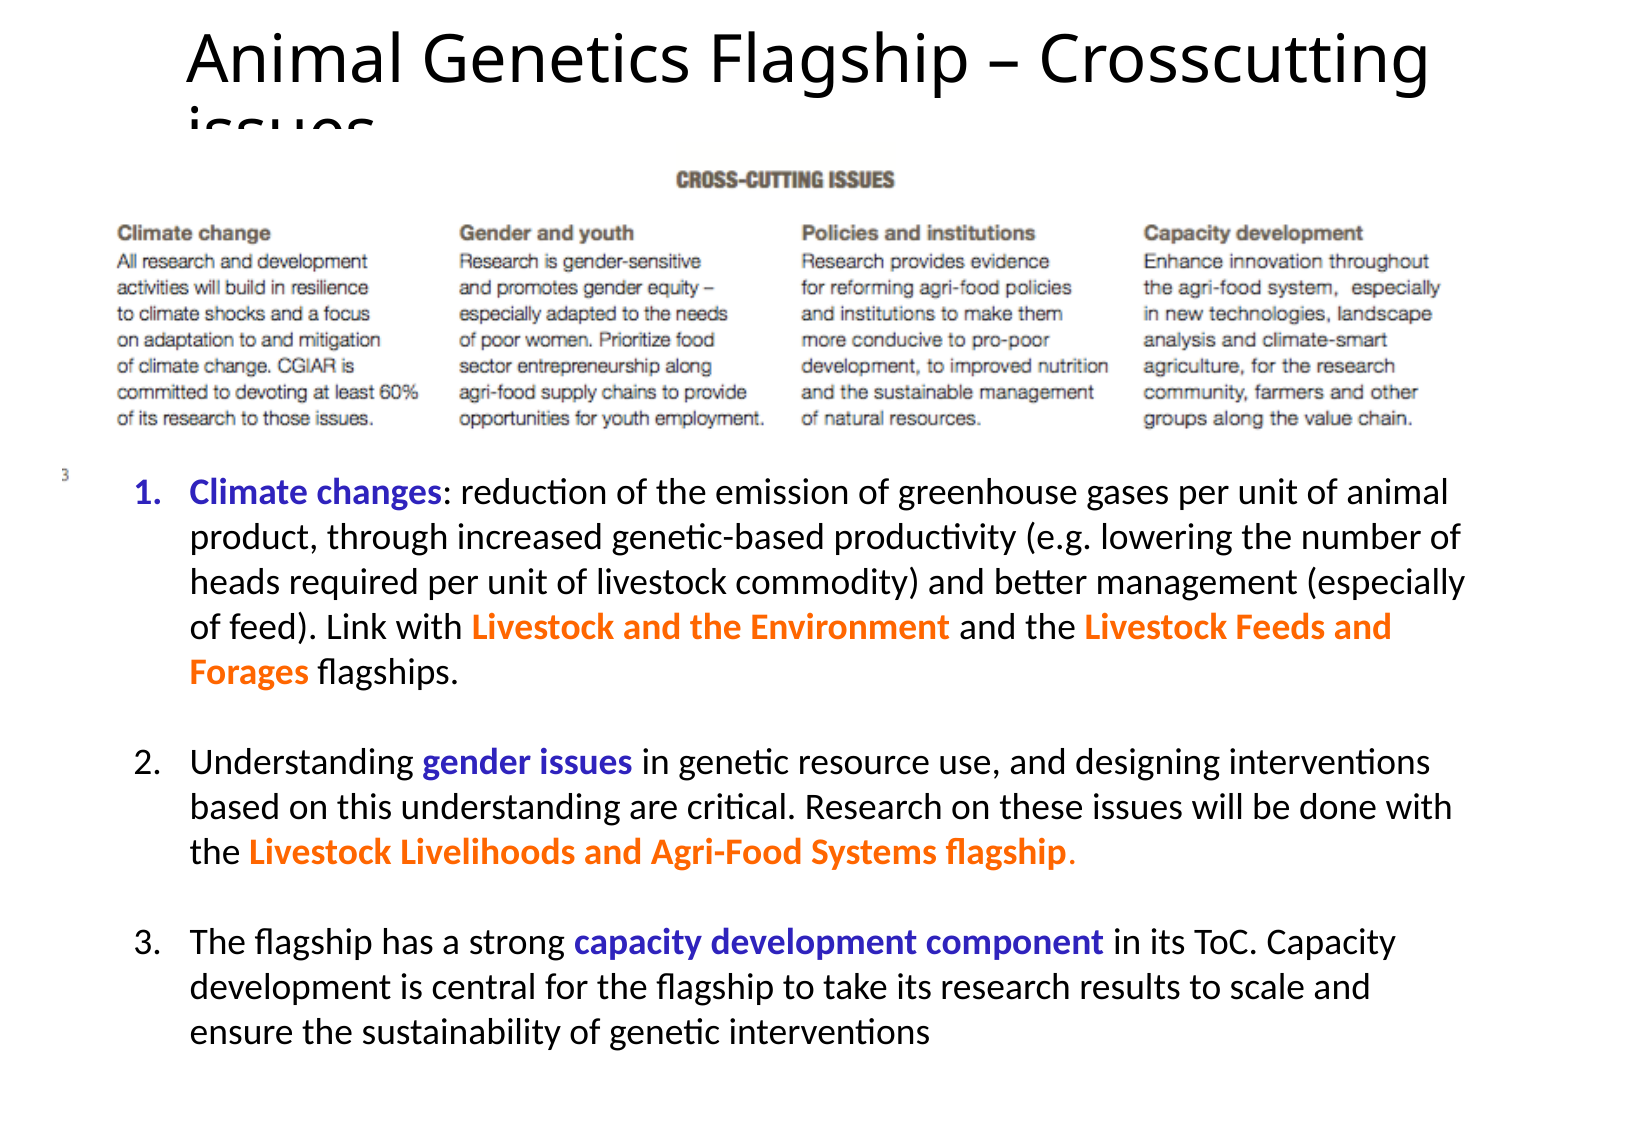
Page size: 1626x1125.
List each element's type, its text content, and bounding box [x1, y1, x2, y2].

picture [62, 129, 1563, 530]
title Animal Genetics Flagship – Crosscutting issues [171, 0, 1522, 129]
text_box Climate changes: reduction of the emission of greenhouse gases per unit of animal product, through increased genetic-based productivity (e.g. lowering the number of heads required per unit of livestock commodity) and better management (especially of feed). Link with Livestock and the Environment and the Livestock Feeds and Forages flagships. Understanding gender issues in genetic resource use, and designing interventions based on this understanding are critical. Research on these issues will be done with the Livestock Livelihoods and Agri-Food Systems flagship. The flagship has a strong capacity development component in its ToC. Capacity development is central for the flagship to take its research results to scale and ensure the sustainability of genetic interventions [118, 530, 1497, 1105]
